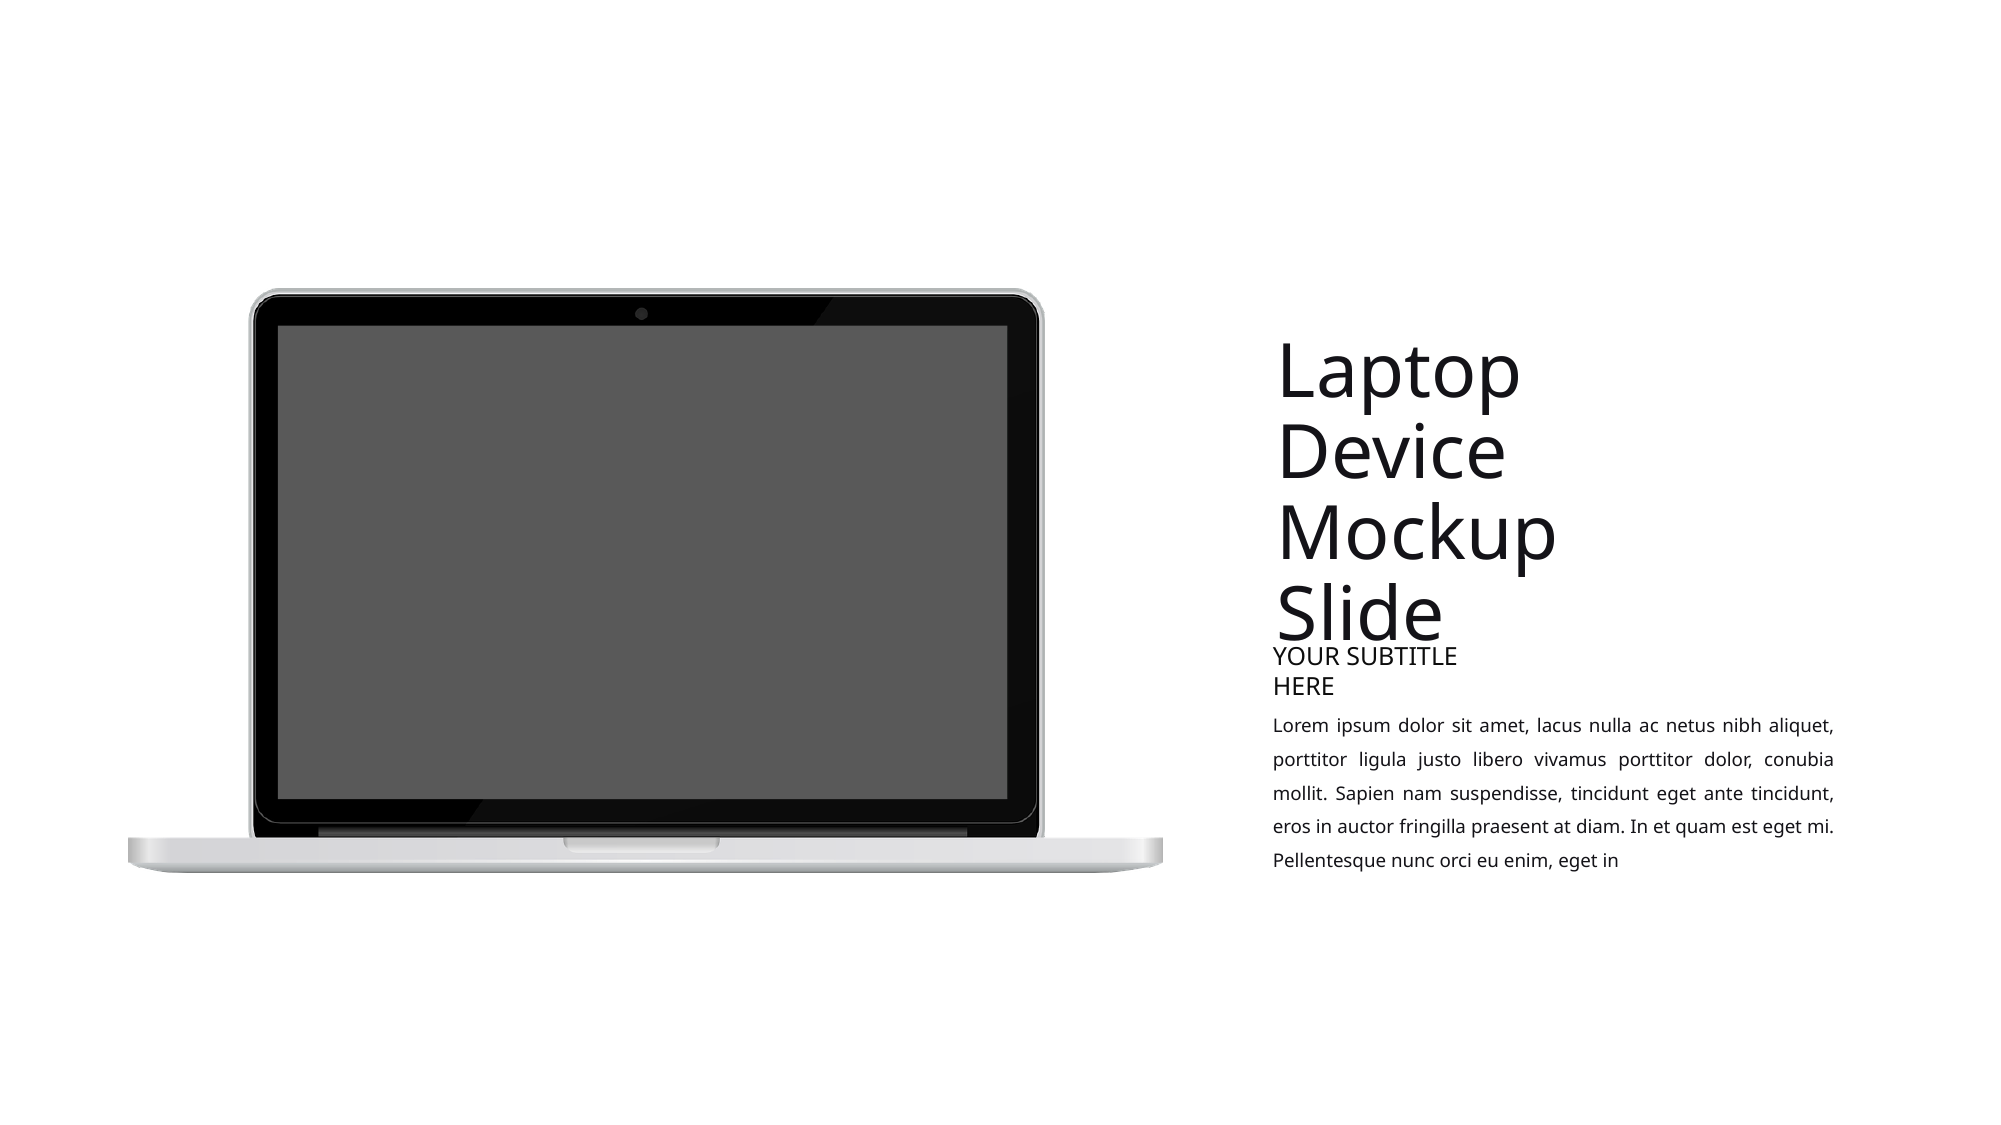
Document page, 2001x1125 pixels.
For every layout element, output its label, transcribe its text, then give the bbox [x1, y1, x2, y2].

text_box YOUR SUBTITLE HERE [1258, 633, 1509, 708]
text_box Laptop Device Mockup Slide [1262, 325, 1744, 565]
text_box Lorem ipsum dolor sit amet, lacus nulla ac netus nibh aliquet, porttitor ligula justo libero vivamus porttitor dolor, conubia mollit. Sapien nam suspendisse, tincidunt eget ante tincidunt, eros in auctor fringilla praesent at diam. In et quam est eget mi. Pellentesque nunc orci eu enim, eget in [1258, 695, 1849, 879]
picture [128, 288, 1163, 873]
